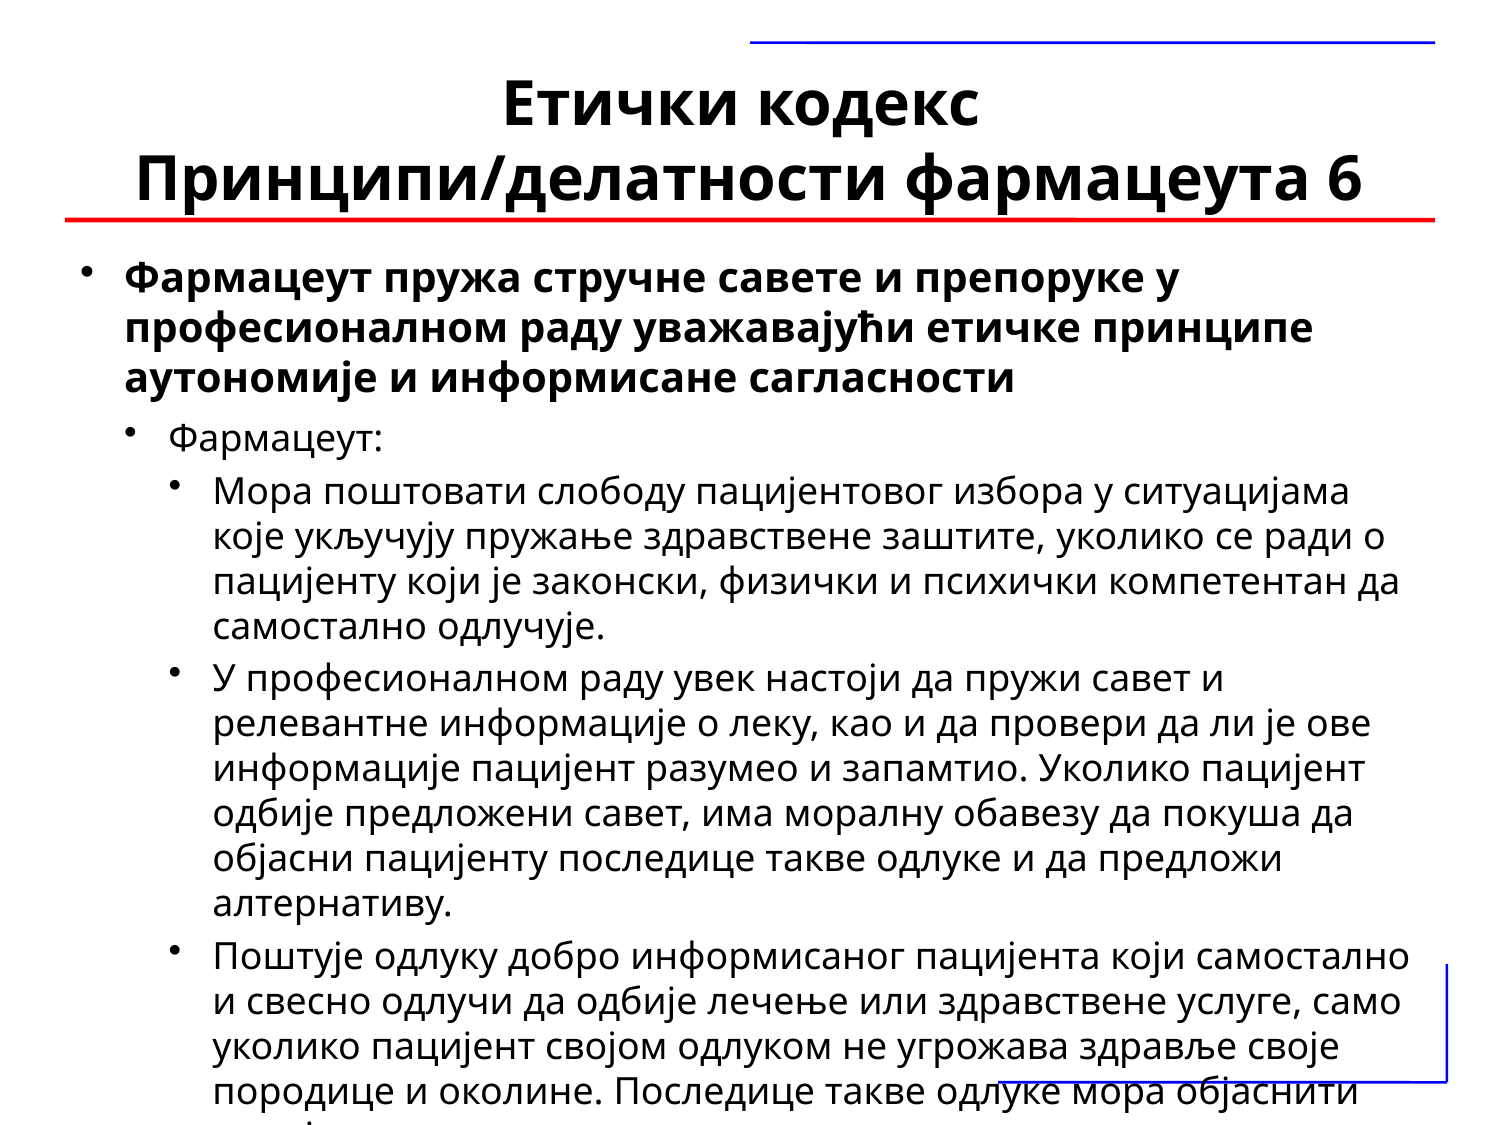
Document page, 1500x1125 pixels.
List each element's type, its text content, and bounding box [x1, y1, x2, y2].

list Фармацеут пружа стручне савете и препоруке у професионалном раду уважавајући етичке принципе аутономије и информисане сагласности Фармацеут: Мора поштовати слободу пацијентовог избора у ситуацијама које укључују пружање здравствене заштите, уколико се ради о пацијенту који је законски, физички и психички компетентан да самостално одлучује. У професионалном раду увек настоји да пружи савет и релевантне информације о леку, као и да провери да ли је ове информације пацијент разумео и запамтио. Уколико пацијент одбије предложени савет, има моралну обавезу да покуша да објасни пацијенту последице такве одлуке и да предложи алтернативу. Поштује одлуку добро информисаног пацијента који самостално и свесно одлучи да одбије лечење или здравствене услуге, само уколико пацијент својом одлуком не угрожава здравље своје породице и околине. Последице такве одлуке мора објаснити пацијенту веома пажљиво. [64, 243, 1448, 1059]
text_box Етички кодекс Принципи/делатности фармацеута 6 [75, 20, 1424, 220]
